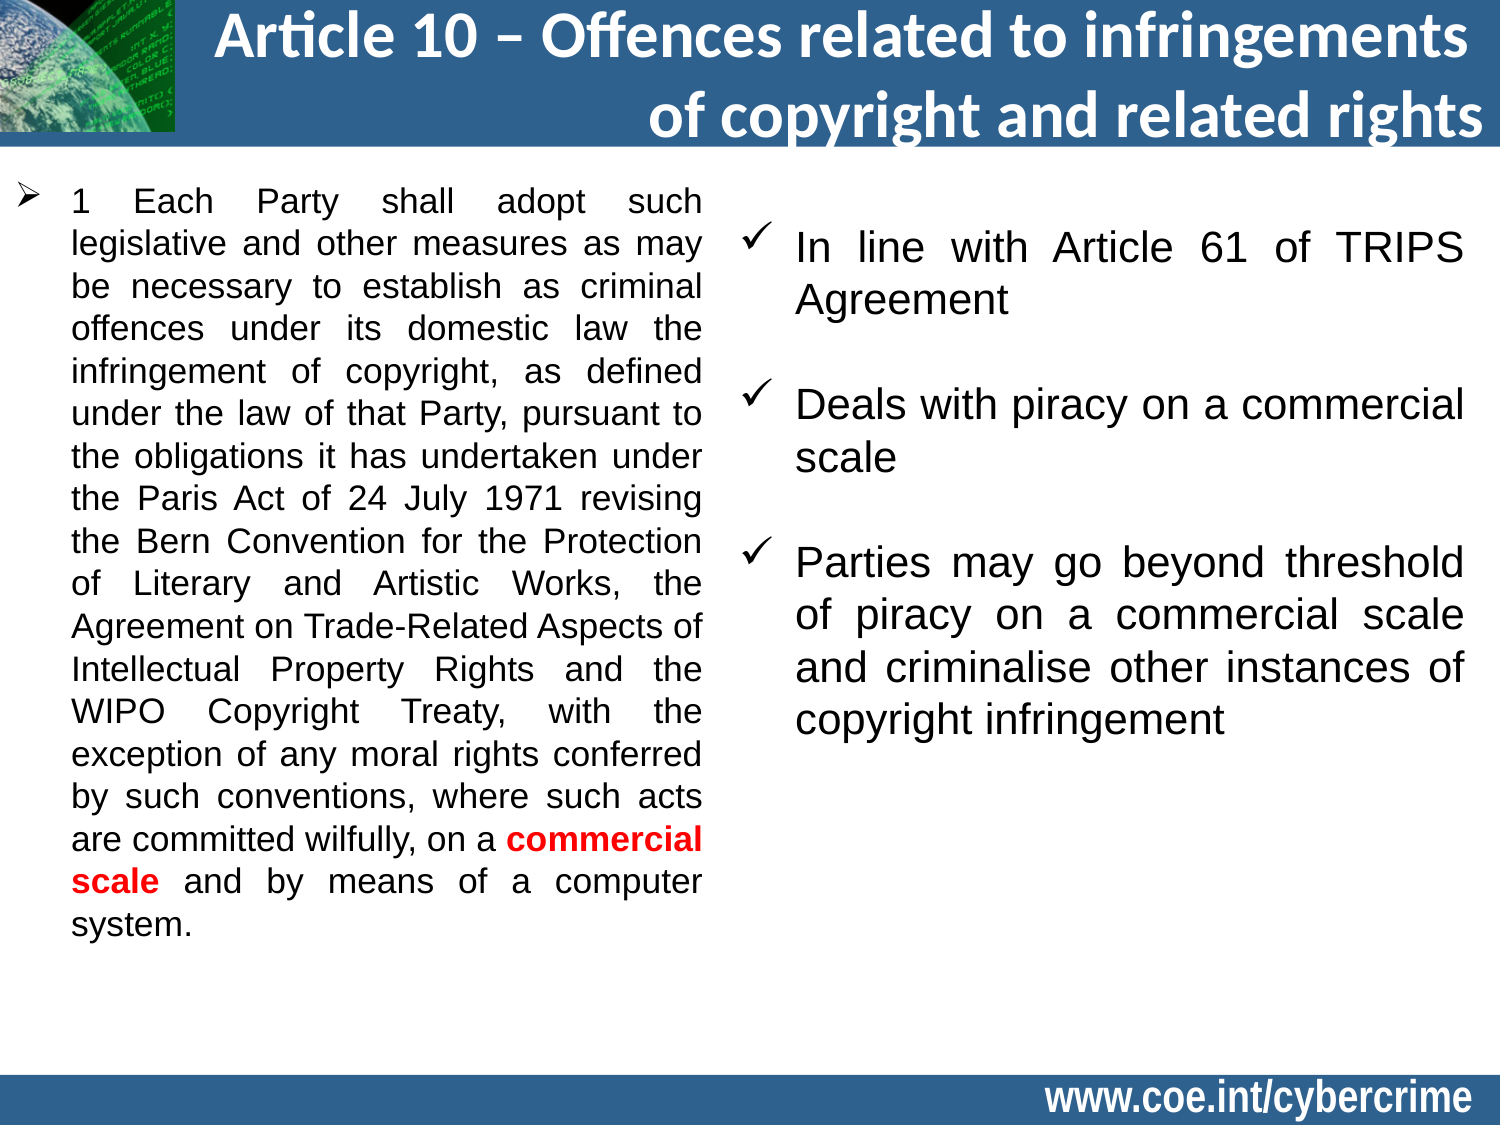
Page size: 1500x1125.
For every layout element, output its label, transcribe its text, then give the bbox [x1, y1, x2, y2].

text_box Article 10 – Offences related to infringements of copyright and related rights [0, 0, 1500, 149]
text_box www.coe.int/cybercrime [1030, 1059, 1500, 1125]
text_box 1 Each Party shall adopt such legislative and other measures as may be necessary to establish as criminal offences under its domestic law the infringement of copyright, as defined under the law of that Party, pursuant to the obligations it has undertaken under the Paris Act of 24 July 1971 revising the Bern Convention for the Protection of Literary and Artistic Works, the Agreement on Trade-Related Aspects of Intellectual Property Rights and the WIPO Copyright Treaty, with the exception of any moral rights conferred by such conventions, where such acts are committed wilfully, on a commercial scale and by means of a computer system. [0, 170, 718, 951]
text_box [0, 1073, 1030, 1125]
text_box In line with Article 61 of TRIPS Agreement Deals with piracy on a commercial scale Parties may go beyond threshold of piracy on a commercial scale and criminalise other instances of copyright infringement [724, 211, 1480, 751]
picture [0, 0, 175, 132]
